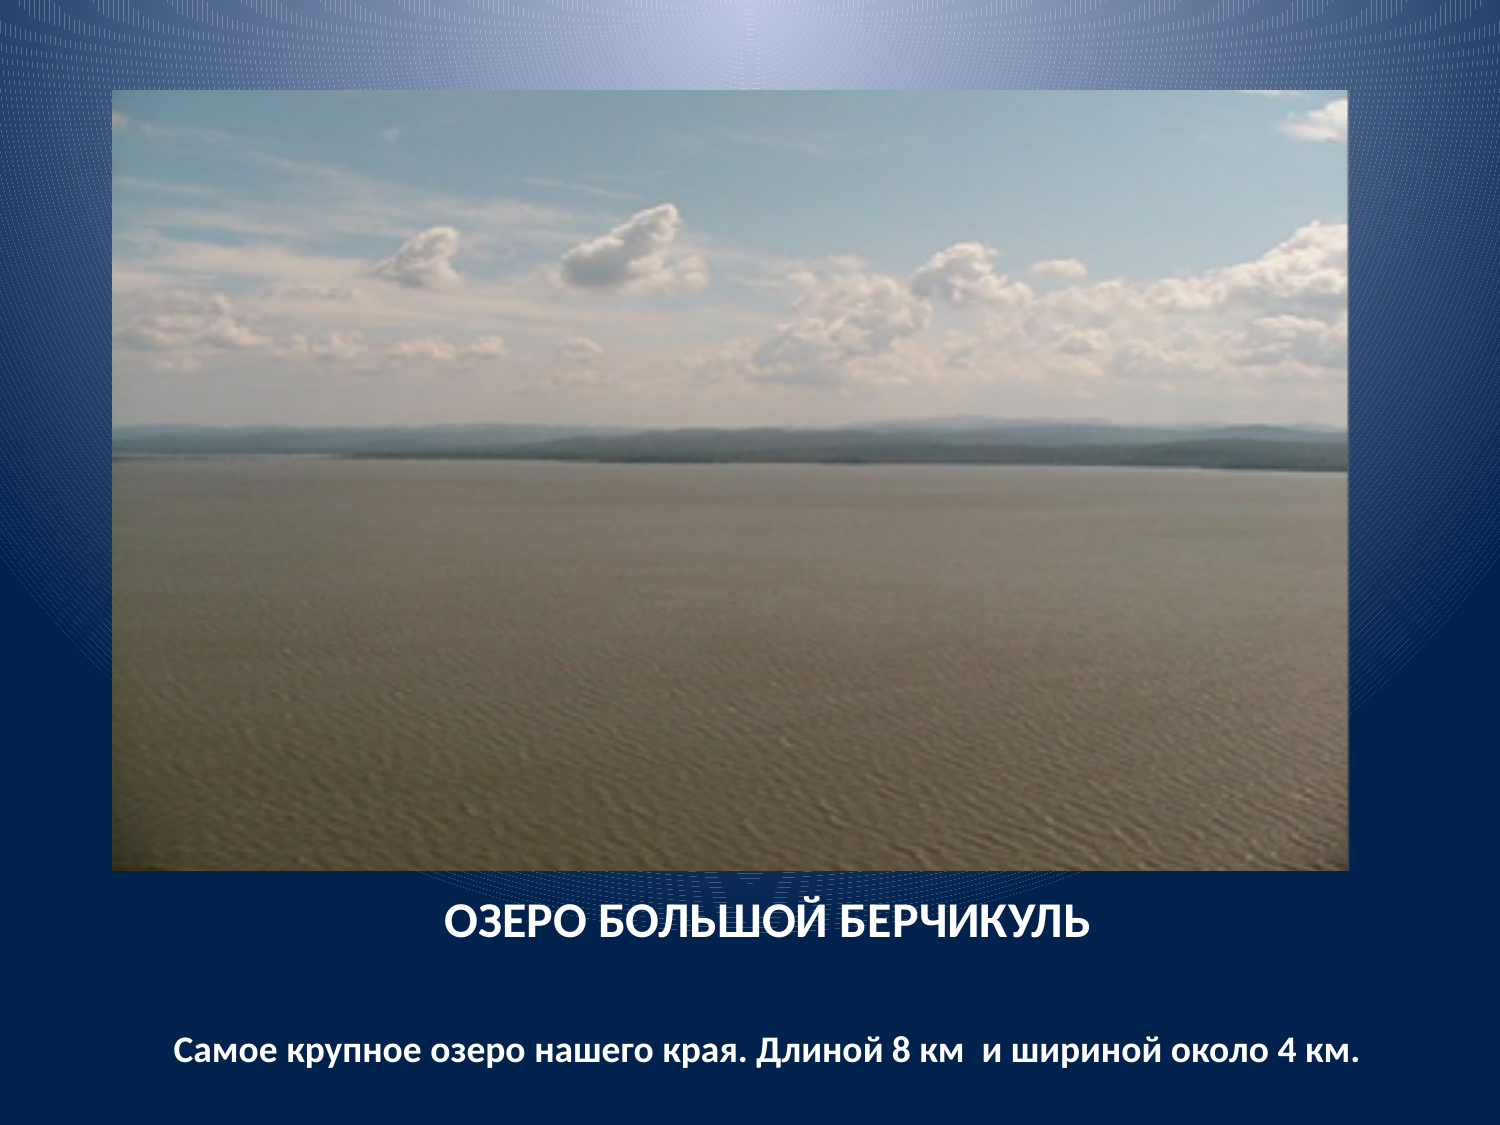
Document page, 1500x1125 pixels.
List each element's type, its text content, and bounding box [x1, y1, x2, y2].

picture [111, 89, 1353, 871]
list ОЗЕРО БОЛЬШОЙ БЕРЧИКУЛЬ Самое крупное озеро нашего края. Длиной 8 км и шириной около 4 км. [100, 880, 1436, 1106]
